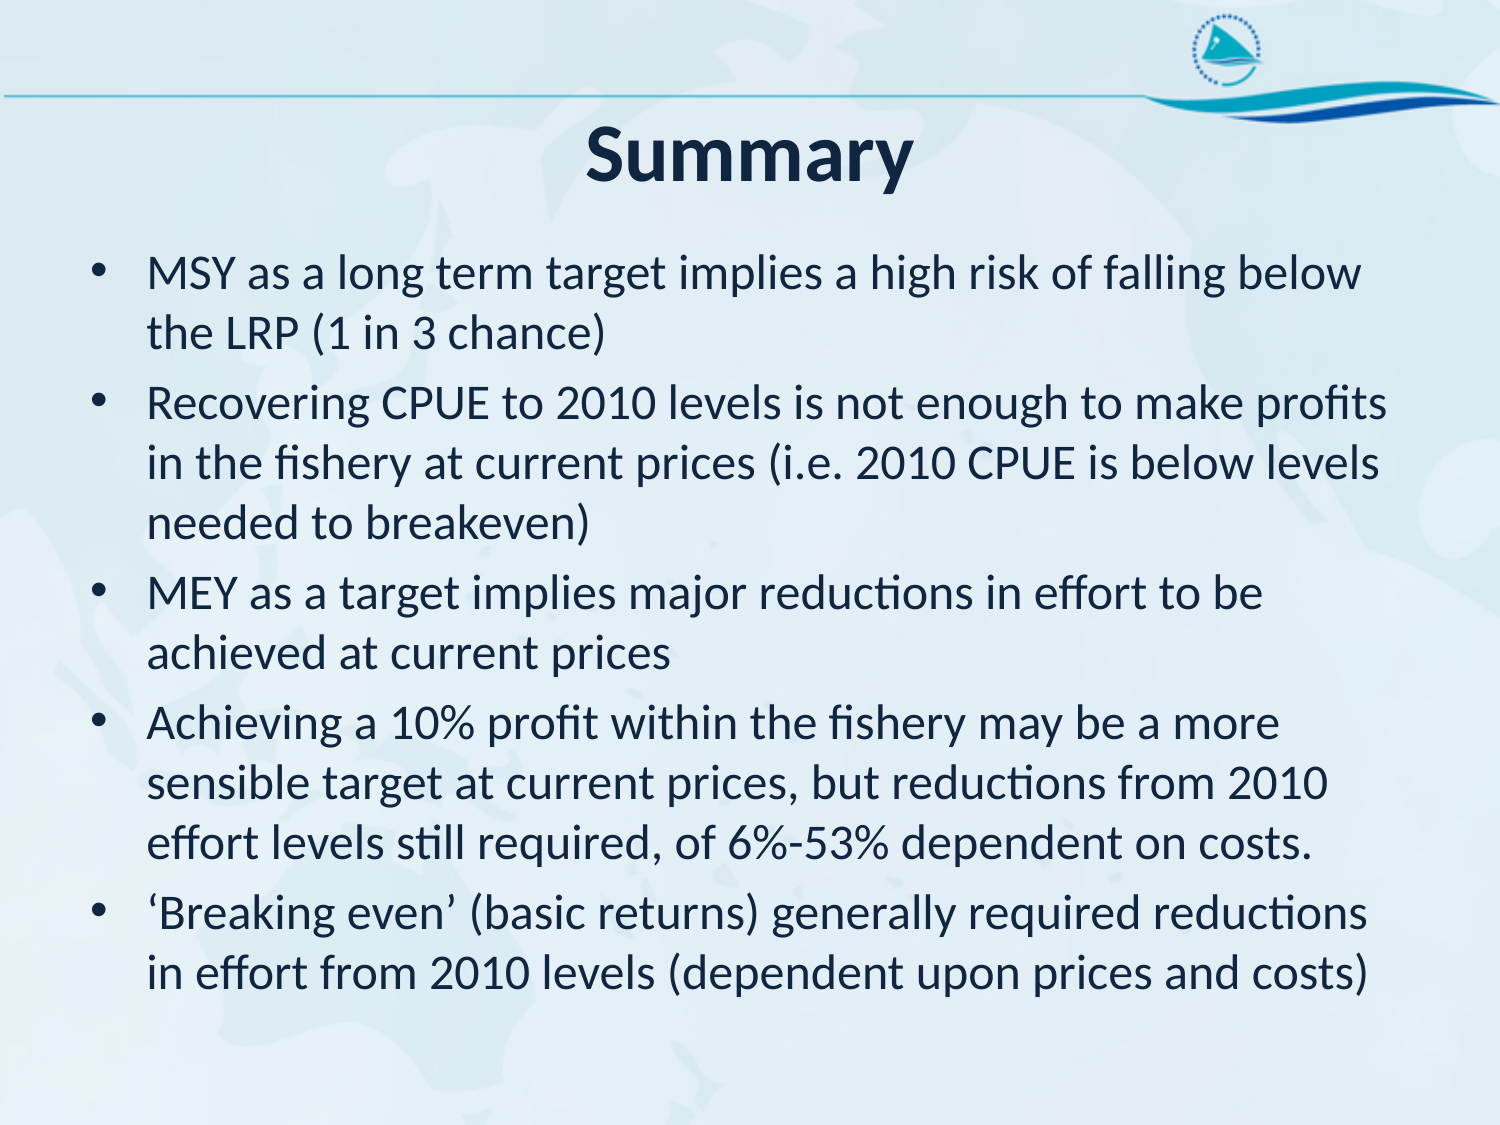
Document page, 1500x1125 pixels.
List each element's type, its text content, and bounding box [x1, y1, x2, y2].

list MSY as a long term target implies a high risk of falling below the LRP (1 in 3 chance) Recovering CPUE to 2010 levels is not enough to make profits in the fishery at current prices (i.e. 2010 CPUE is below levels needed to breakeven) MEY as a target implies major reductions in effort to be achieved at current prices Achieving a 10% profit within the fishery may be a more sensible target at current prices, but reductions from 2010 effort levels still required, of 6%-53% dependent on costs. ‘Breaking even’ (basic returns) generally required reductions in effort from 2010 levels (dependent upon prices and costs) [74, 231, 1426, 1044]
title Summary [74, 54, 1426, 231]
picture [0, 0, 1500, 1125]
